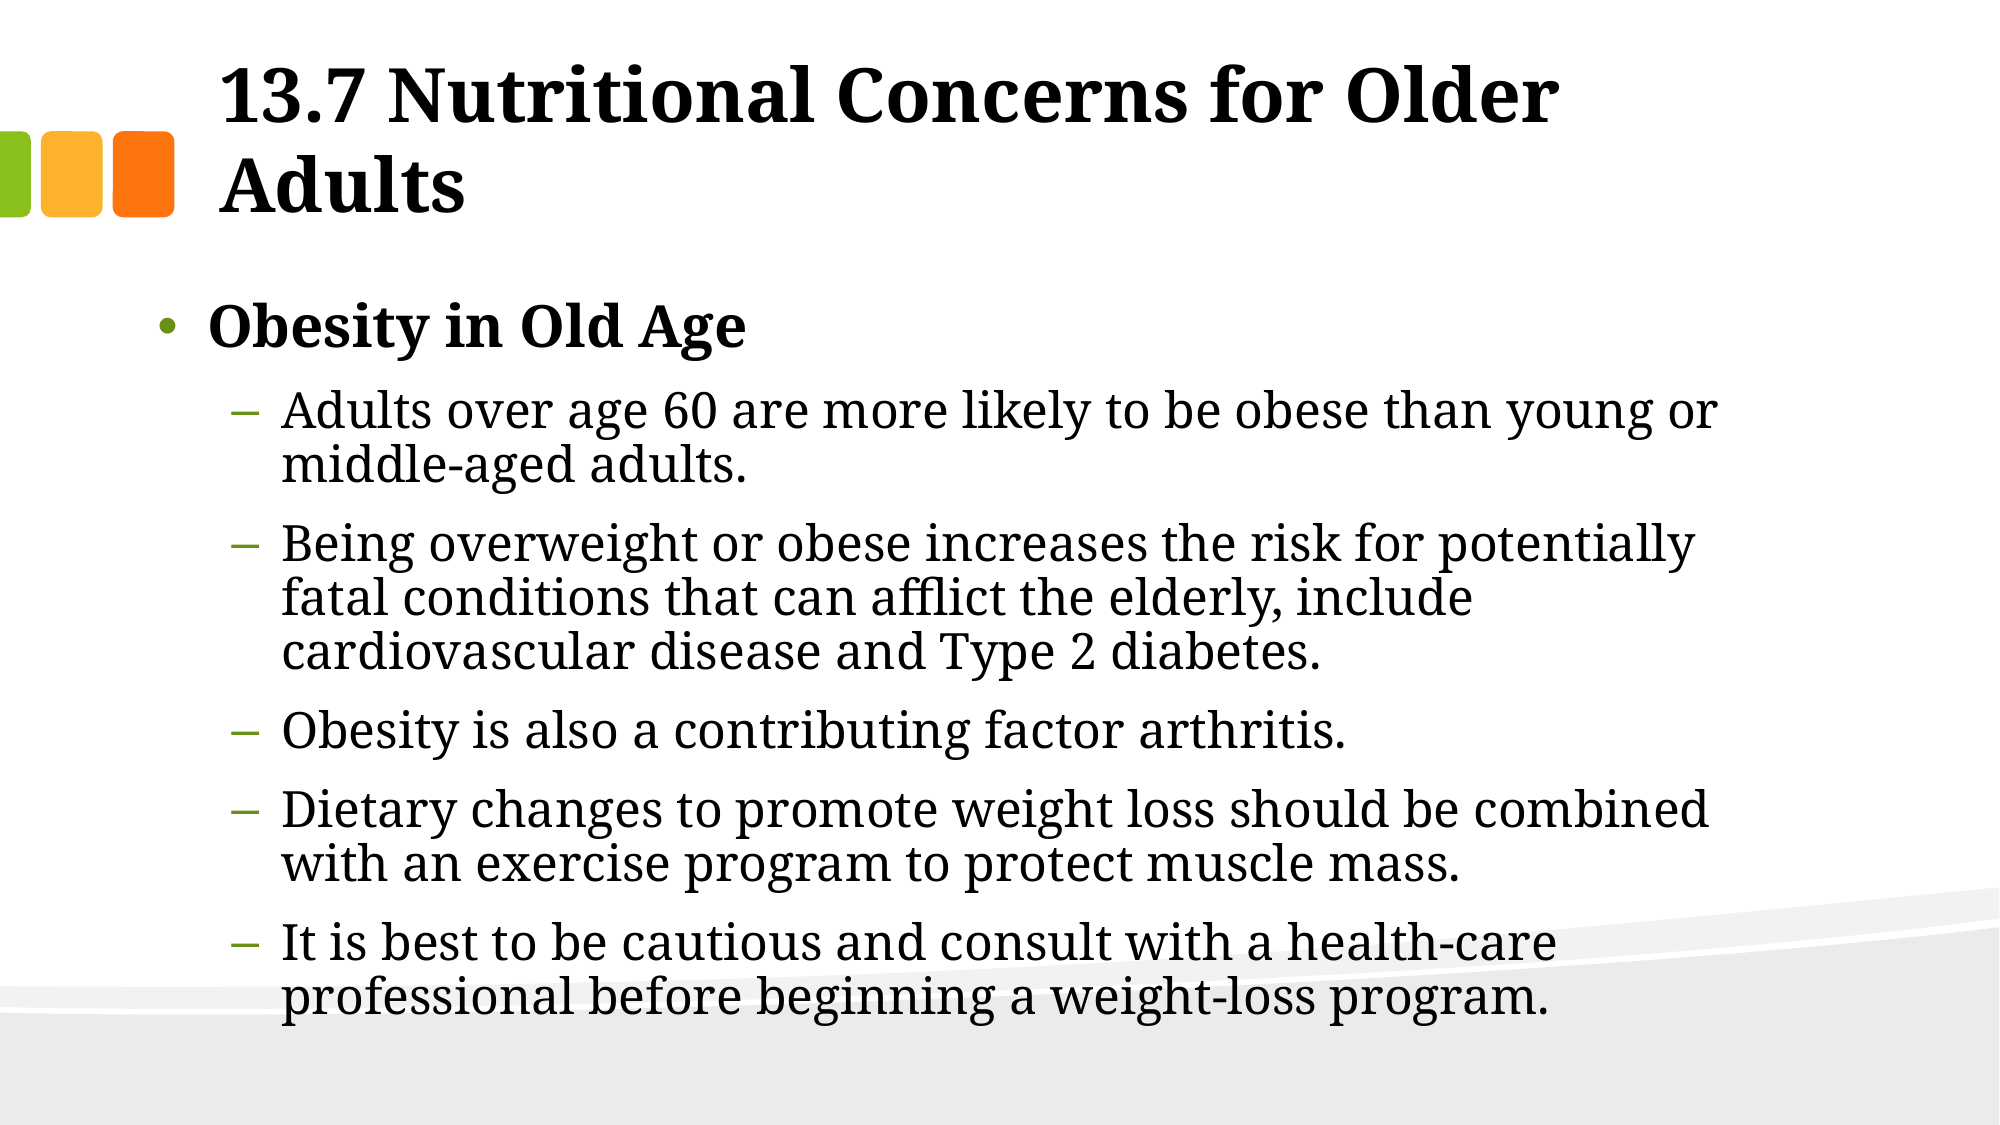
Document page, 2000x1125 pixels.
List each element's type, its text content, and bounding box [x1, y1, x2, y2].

title 13.7 Nutritional Concerns for Older Adults [199, 24, 1800, 238]
list Obesity in Old Age Adults over age 60 are more likely to be obese than young or middle-aged adults. Being overweight or obese increases the risk for potentially fatal conditions that can afflict the elderly, include cardiovascular disease and Type 2 diabetes. Obesity is also a contributing factor arthritis. Dietary changes to promote weight loss should be combined with an exercise program to protect muscle mass. It is best to be cautious and consult with a health-care professional before beginning a weight-loss program. [137, 287, 1800, 1038]
